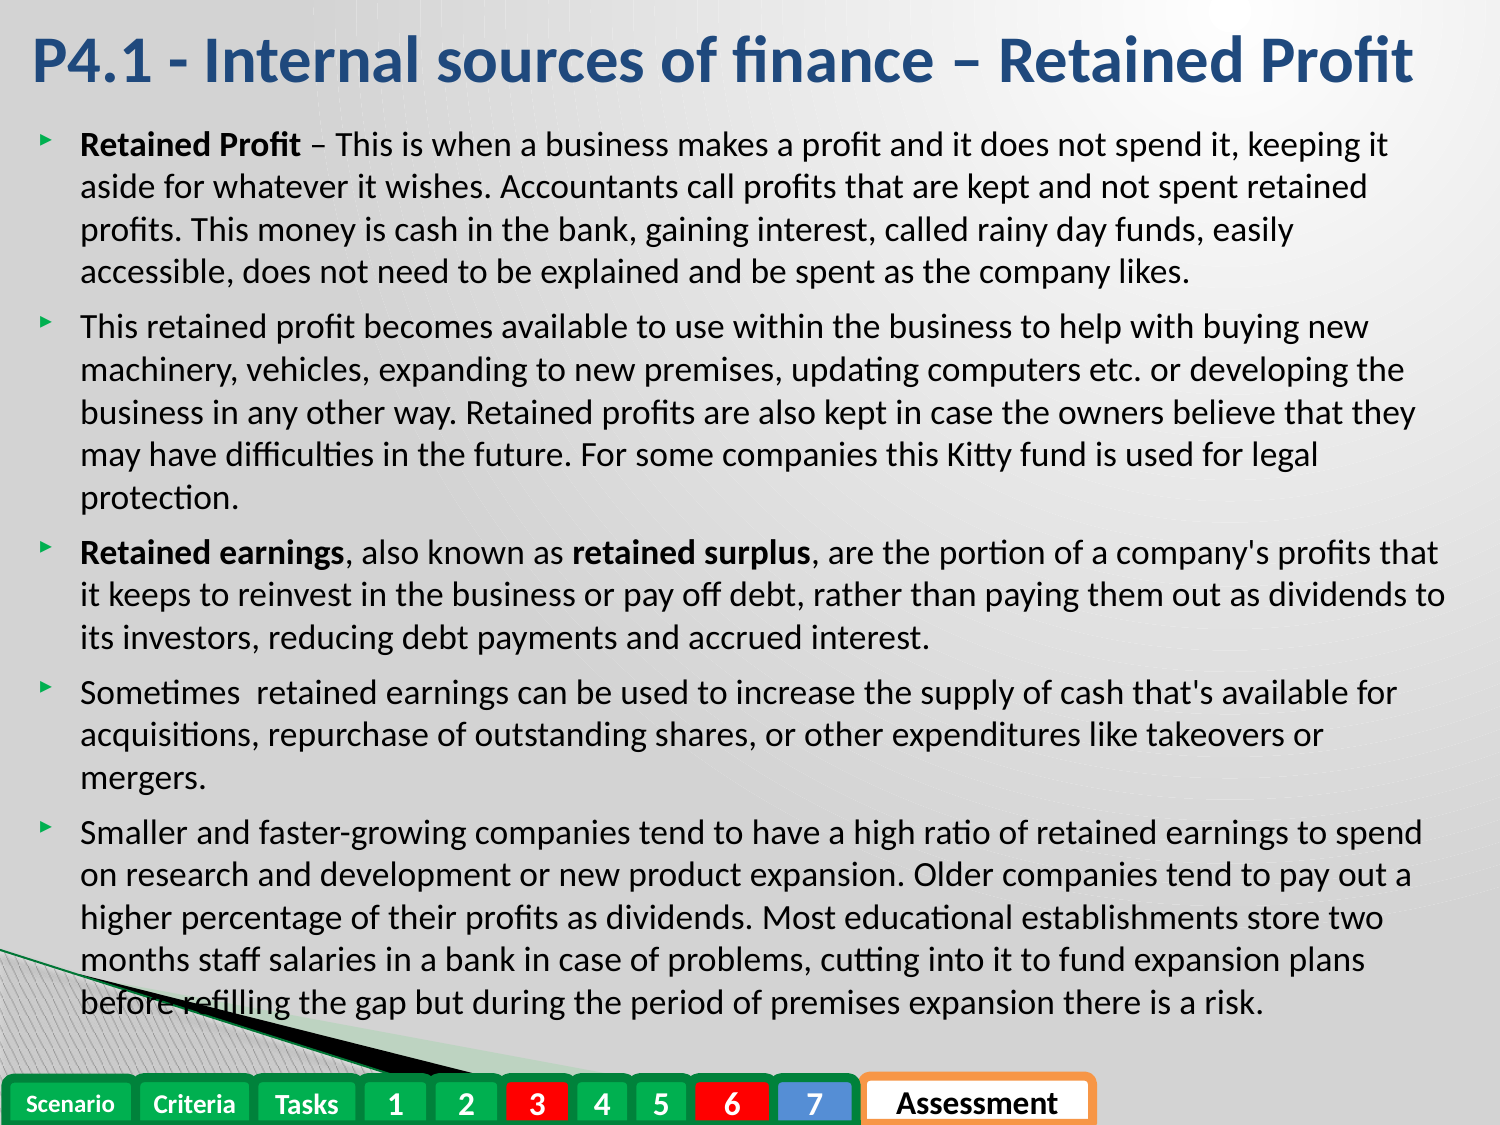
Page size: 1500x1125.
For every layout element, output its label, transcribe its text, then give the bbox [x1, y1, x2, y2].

list Retained Profit – This is when a business makes a profit and it does not spend it, keeping it aside for whatever it wishes. Accountants call profits that are kept and not spent retained profits. This money is cash in the bank, gaining interest, called rainy day funds, easily accessible, does not need to be explained and be spent as the company likes. This retained profit becomes available to use within the business to help with buying new machinery, vehicles, expanding to new premises, updating computers etc. or developing the business in any other way. Retained profits are also kept in case the owners believe that they may have difficulties in the future. For some companies this Kitty fund is used for legal protection. Retained earnings, also known as retained surplus, are the portion of a company's profits that it keeps to reinvest in the business or pay off debt, rather than paying them out as dividends to its investors, reducing debt payments and accrued interest. Sometimes retained earnings can be used to increase the supply of cash that's available for acquisitions, repurchase of outstanding shares, or other expenditures like takeovers or mergers. Smaller and faster-growing companies tend to have a high ratio of retained earnings to spend on research and development or new product expansion. Older companies tend to pay out a higher percentage of their profits as dividends. Most educational establishments store two months staff salaries in a bank in case of problems, cutting into it to fund expansion plans before refilling the gap but during the period of premises expansion there is a risk. [23, 113, 1465, 1016]
text_box P4.1 - Internal sources of finance – Retained Profit [17, 19, 1489, 94]
